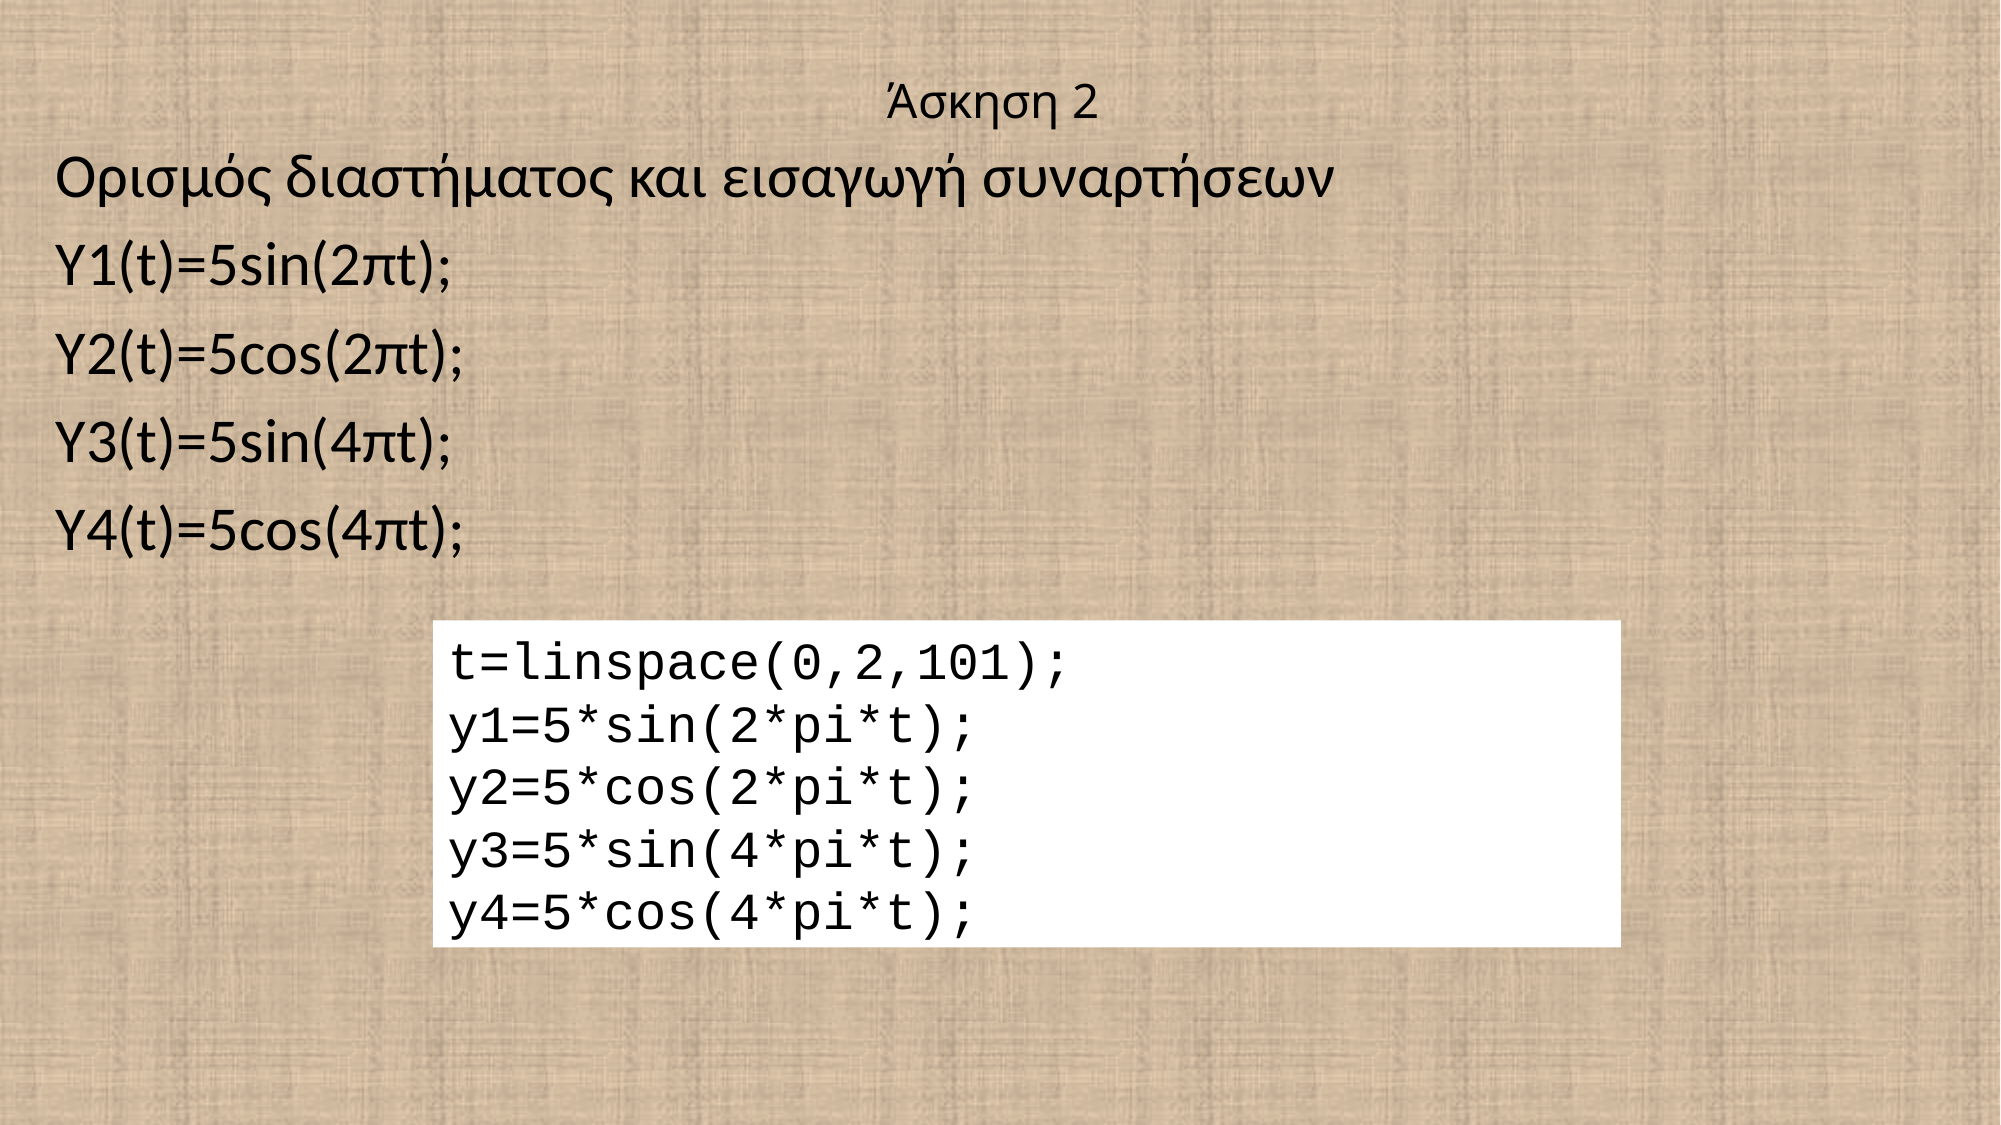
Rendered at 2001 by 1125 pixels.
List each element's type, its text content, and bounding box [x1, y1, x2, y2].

text_box t=linspace(0,2,101); y1=5*sin(2*pi*t); y2=5*cos(2*pi*t); y3=5*sin(4*pi*t); y4=5*cos(4*pi*t); [432, 620, 1621, 948]
title Άσκηση 2 [249, 16, 1750, 136]
subtitle Ορισμός διαστήματος και εισαγωγή συναρτήσεων Y1(t)=5sin(2πt); Y2(t)=5cos(2πt); Y3(t)=5sin(4πt); Y4(t)=5cos(4πt); [40, 136, 1960, 578]
